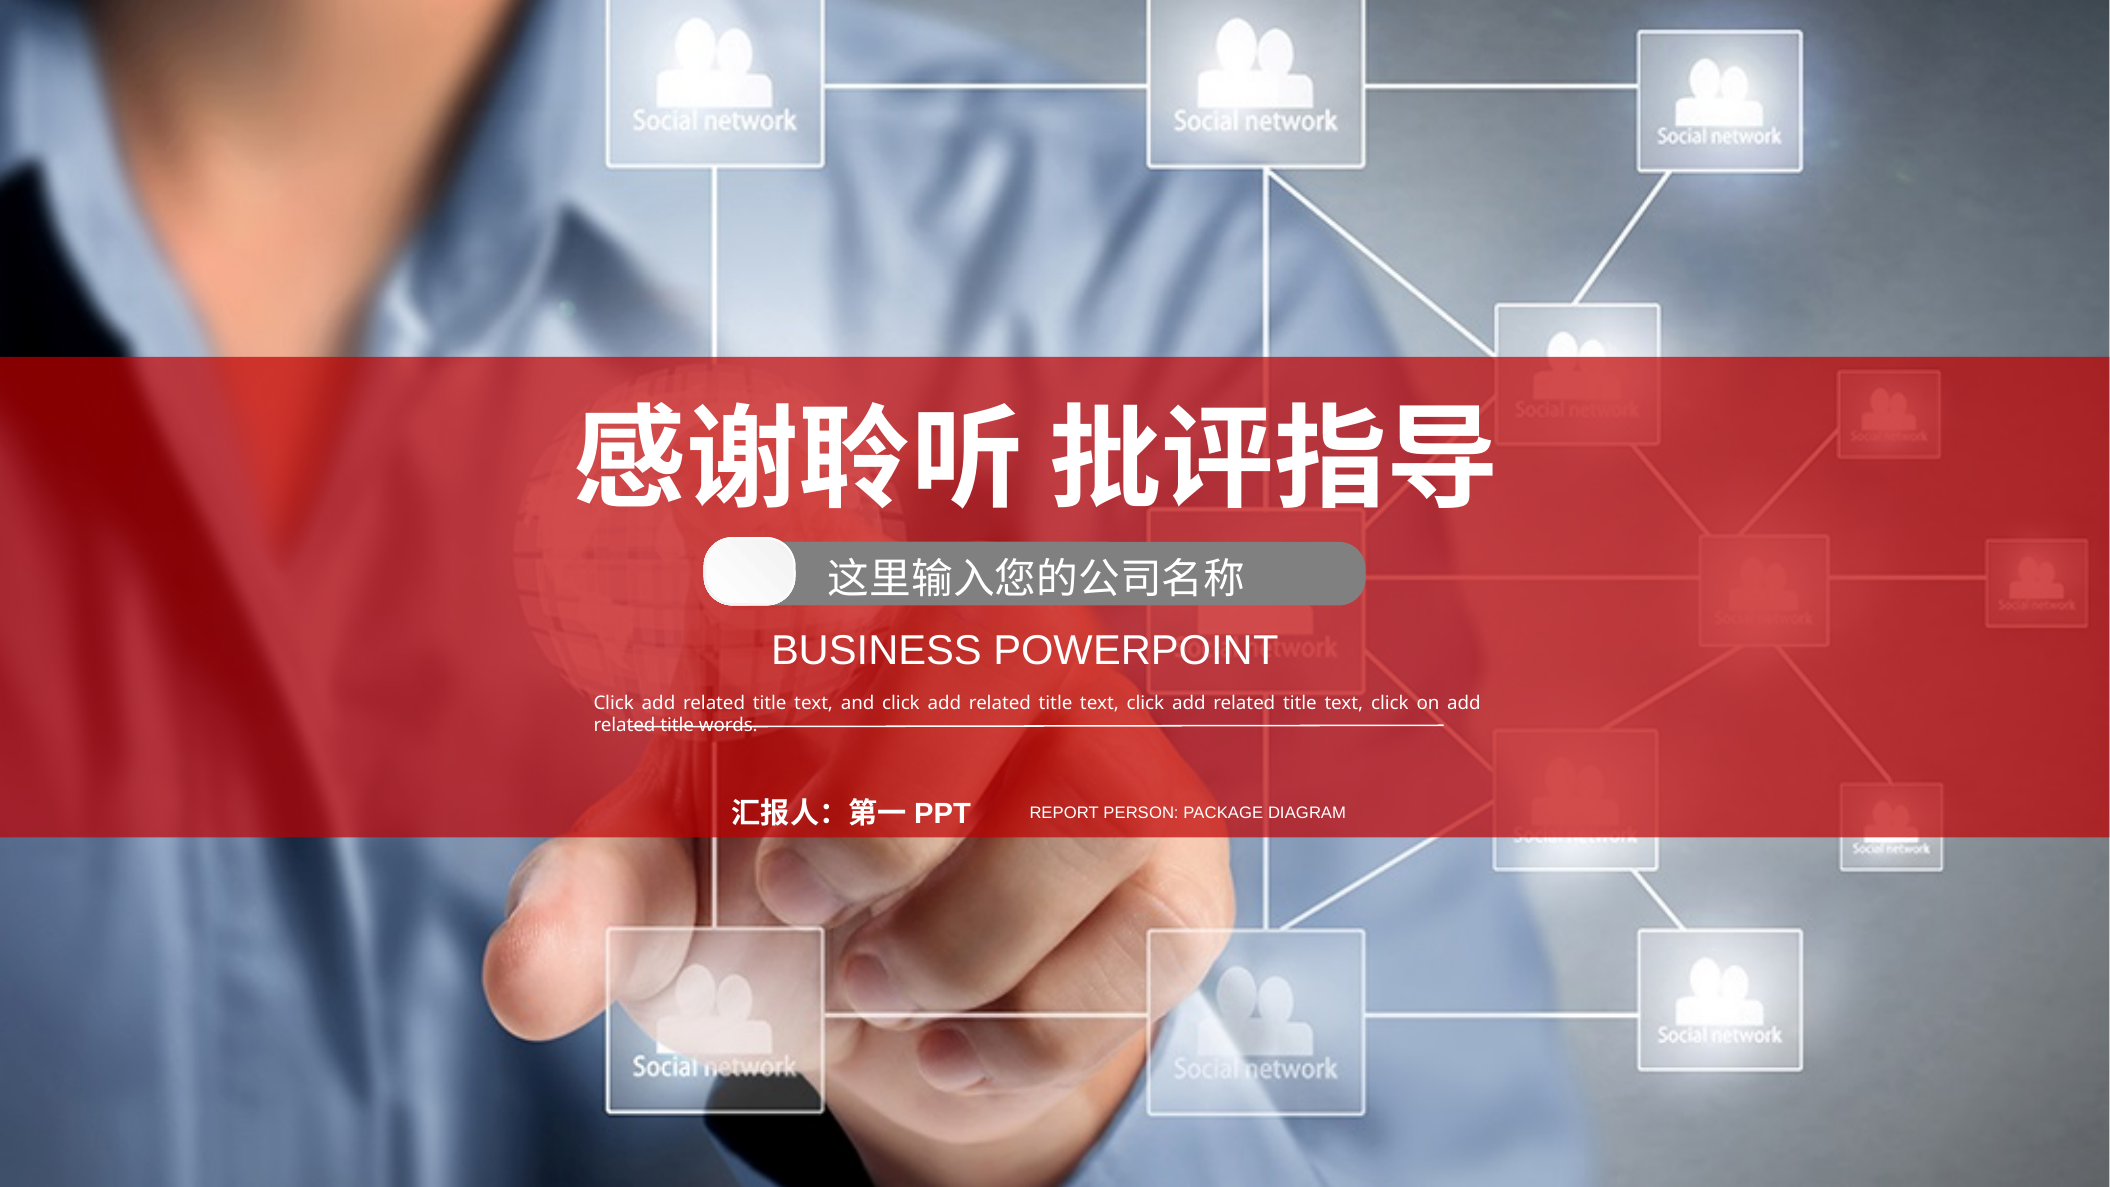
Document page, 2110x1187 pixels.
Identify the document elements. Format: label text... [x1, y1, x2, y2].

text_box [699, 786, 1374, 838]
text_box 这里输入您的公司名称 [755, 544, 1319, 610]
text_box Click add related title text, and click add related title text, click add related title text, click on add related title words. [582, 684, 1491, 742]
text_box 感谢聆听 批评指导 [562, 380, 1511, 527]
text_box [0, 0, 2110, 356]
text_box [0, 356, 2110, 838]
text_box [0, 838, 2110, 1187]
text_box [796, 540, 1367, 607]
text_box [703, 537, 796, 606]
text_box BUSINESS POWERPOINT [759, 616, 1314, 679]
